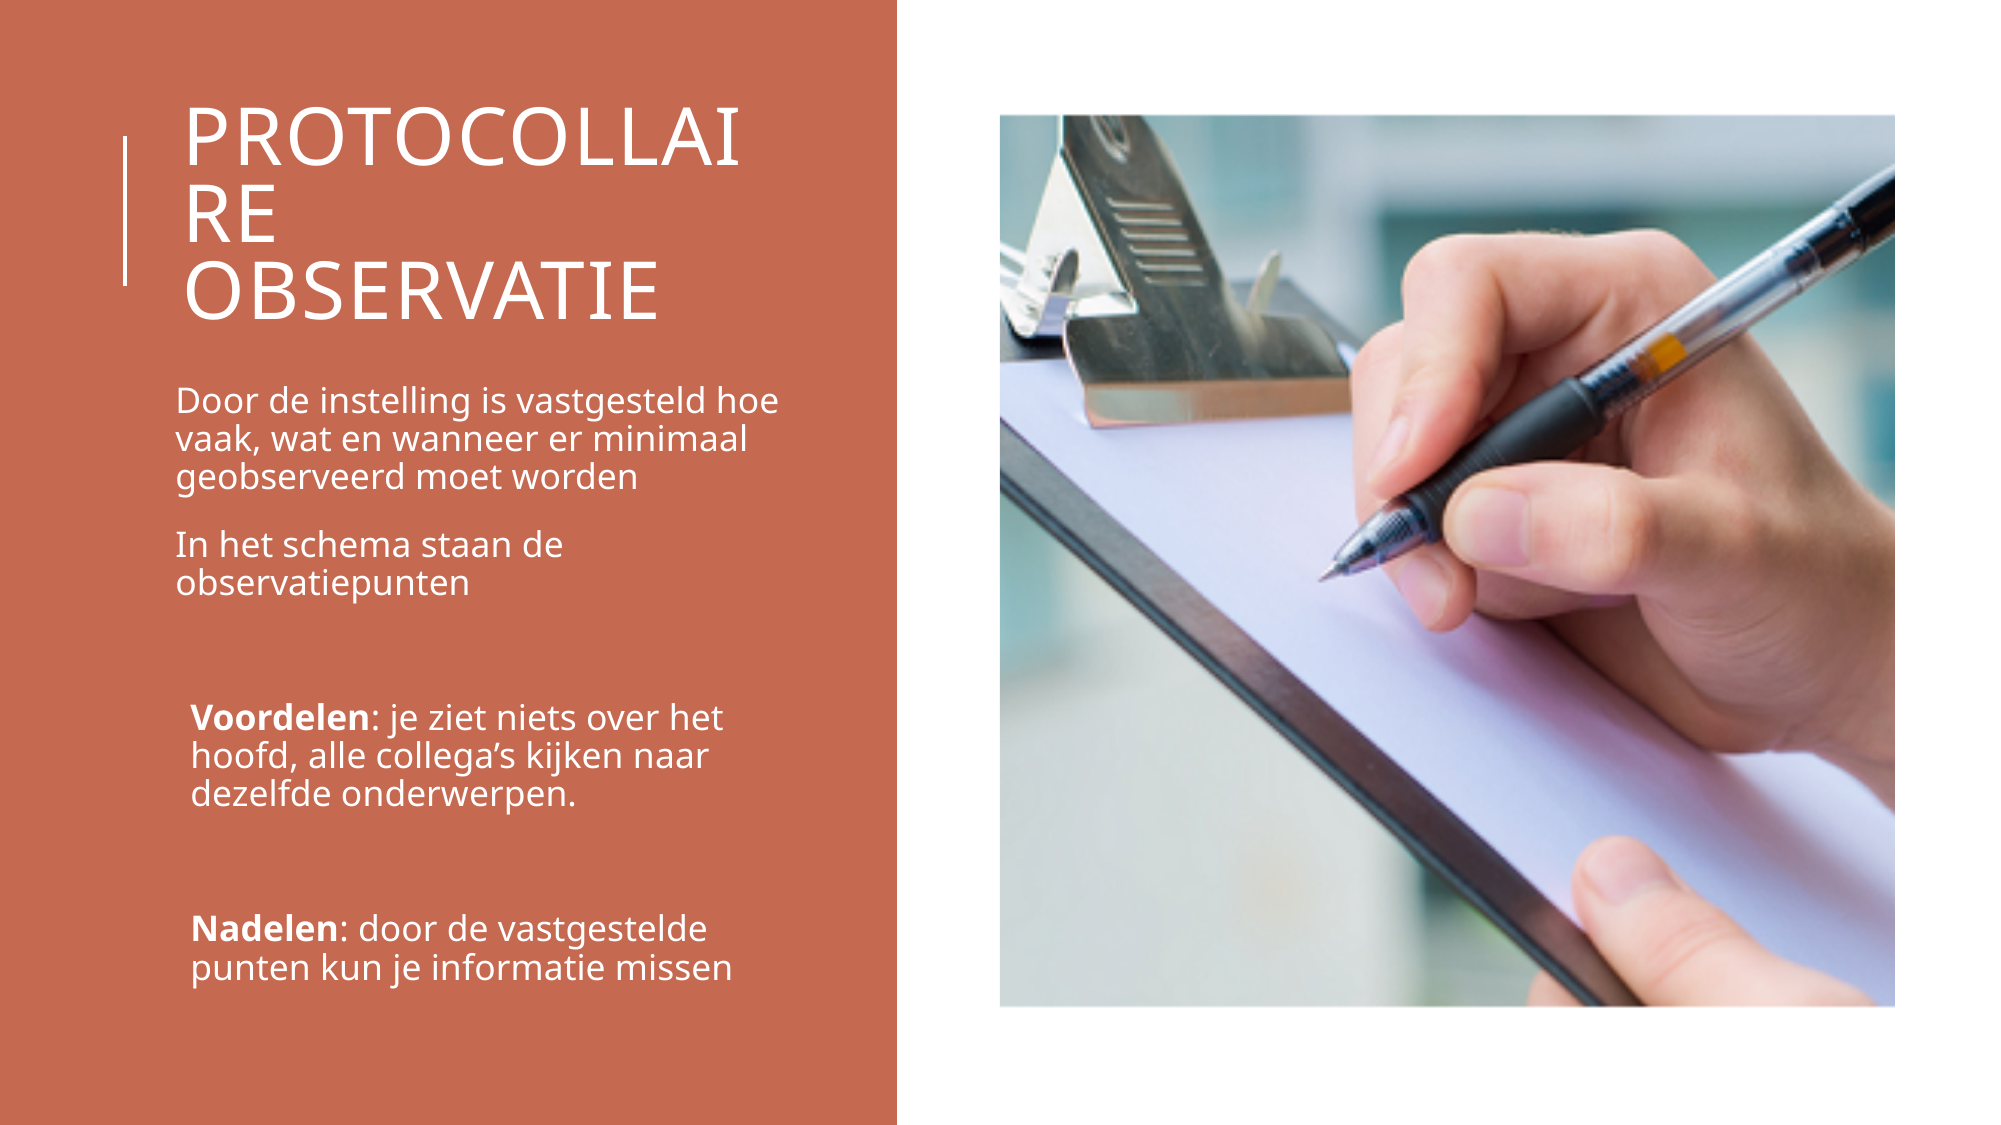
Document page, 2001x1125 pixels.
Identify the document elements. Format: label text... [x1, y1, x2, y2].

picture [999, 104, 1896, 1021]
text_box [0, 0, 898, 1125]
title Protocollaire observatie [168, 96, 788, 342]
list Door de instelling is vastgesteld hoe vaak, wat en wanneer er minimaal geobserveerd moet worden​ In het schema staan de observatiepunten​ ​ Voordelen: je ziet niets over het hoofd, alle collega’s kijken naar dezelfde onderwerpen.​ ​ Nadelen: door de vastgestelde punten kun je informatie missen [168, 375, 790, 1020]
